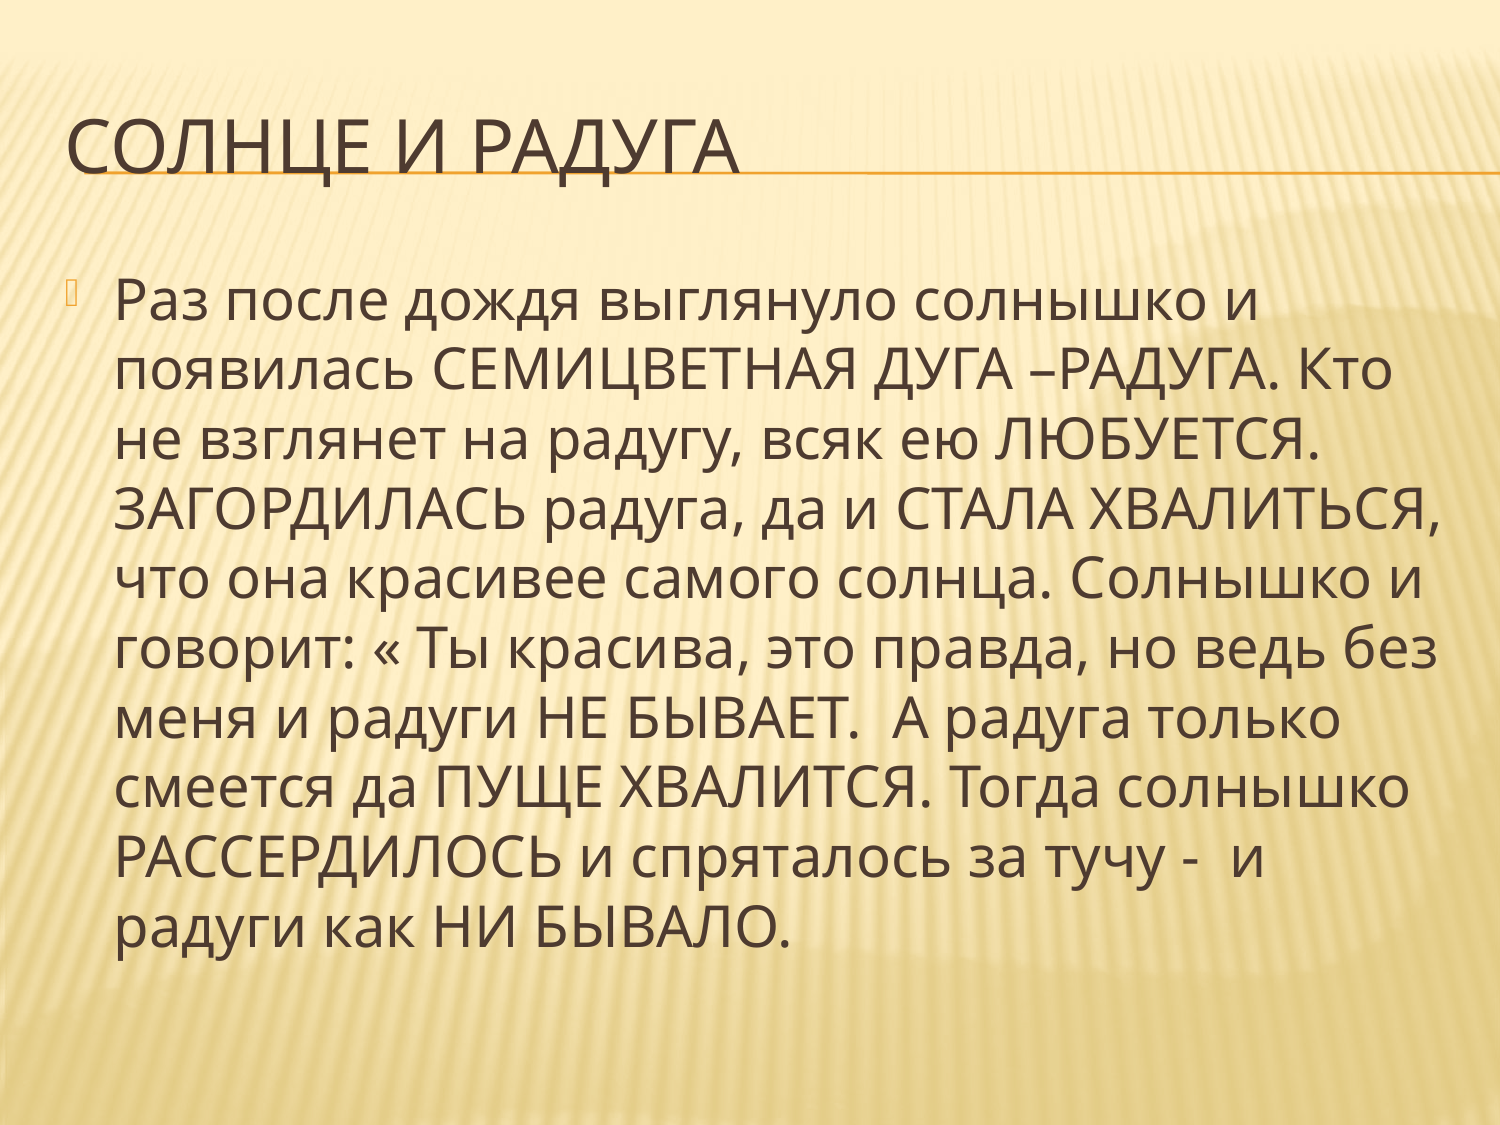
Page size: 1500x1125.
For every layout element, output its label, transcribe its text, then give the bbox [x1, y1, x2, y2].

title Солнце и радуга [50, 75, 1475, 213]
list Раз после дождя выглянуло солнышко и появилась СЕМИЦВЕТНАЯ ДУГА –РАДУГА. Кто не взглянет на радугу, всяк ею ЛЮБУЕТСЯ. ЗАГОРДИЛАСЬ радуга, да и СТАЛА ХВАЛИТЬСЯ, что она красивее самого солнца. Солнышко и говорит: « Ты красива, это правда, но ведь без меня и радуги НЕ БЫВАЕТ. А радуга только смеется да ПУЩЕ ХВАЛИТСЯ. Тогда солнышко РАССЕРДИЛОСЬ и спряталось за тучу - и радуги как НИ БЫВАЛО. [50, 254, 1475, 998]
